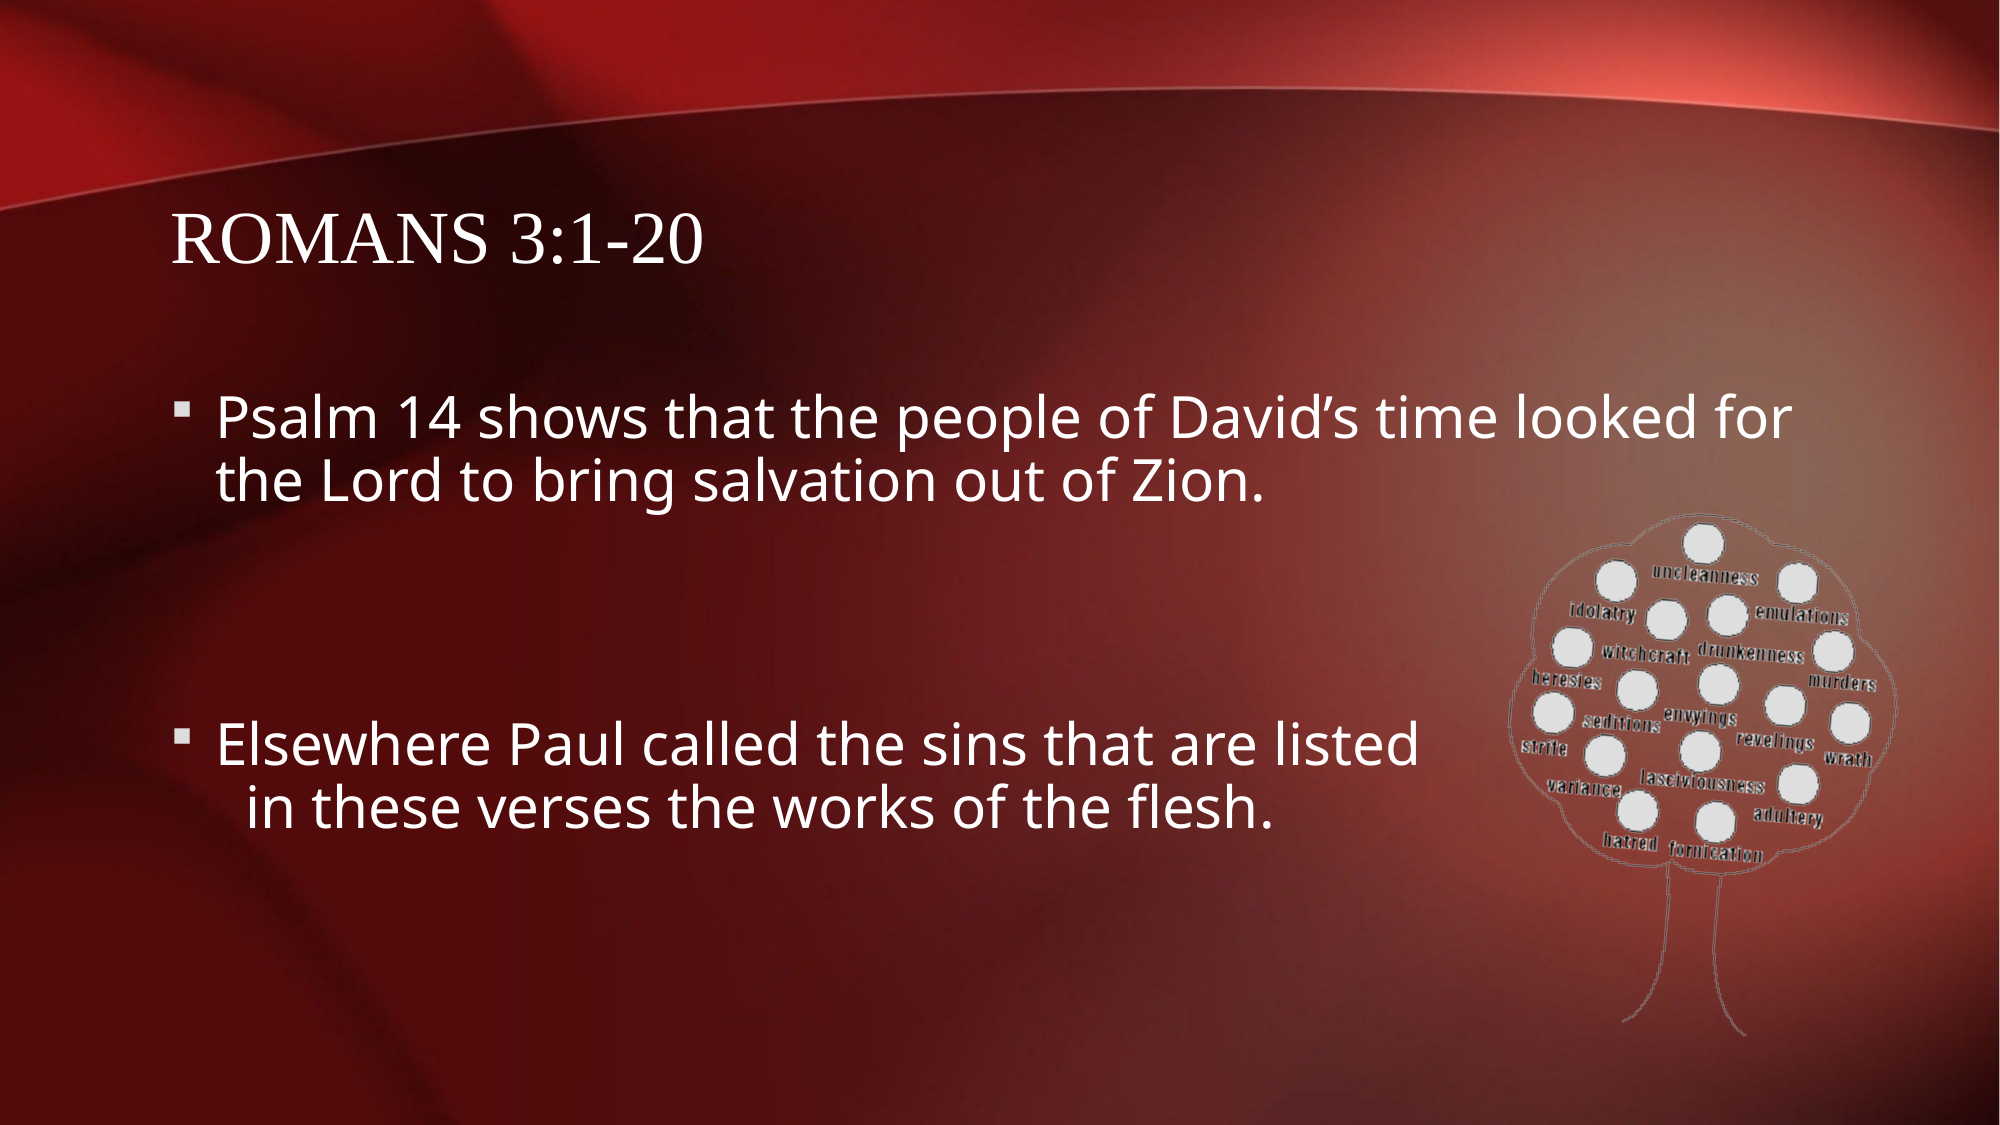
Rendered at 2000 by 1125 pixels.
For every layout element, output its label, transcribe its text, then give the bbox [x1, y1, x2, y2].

list Psalm 14 shows that the people of David’s time looked for the Lord to bring salvation out of Zion. Elsewhere Paul called the sins that are listed in these verses the works of the flesh. [149, 288, 1850, 1009]
picture [0, 0, 2000, 1125]
title Romans 3:1-20 [149, 87, 1850, 288]
